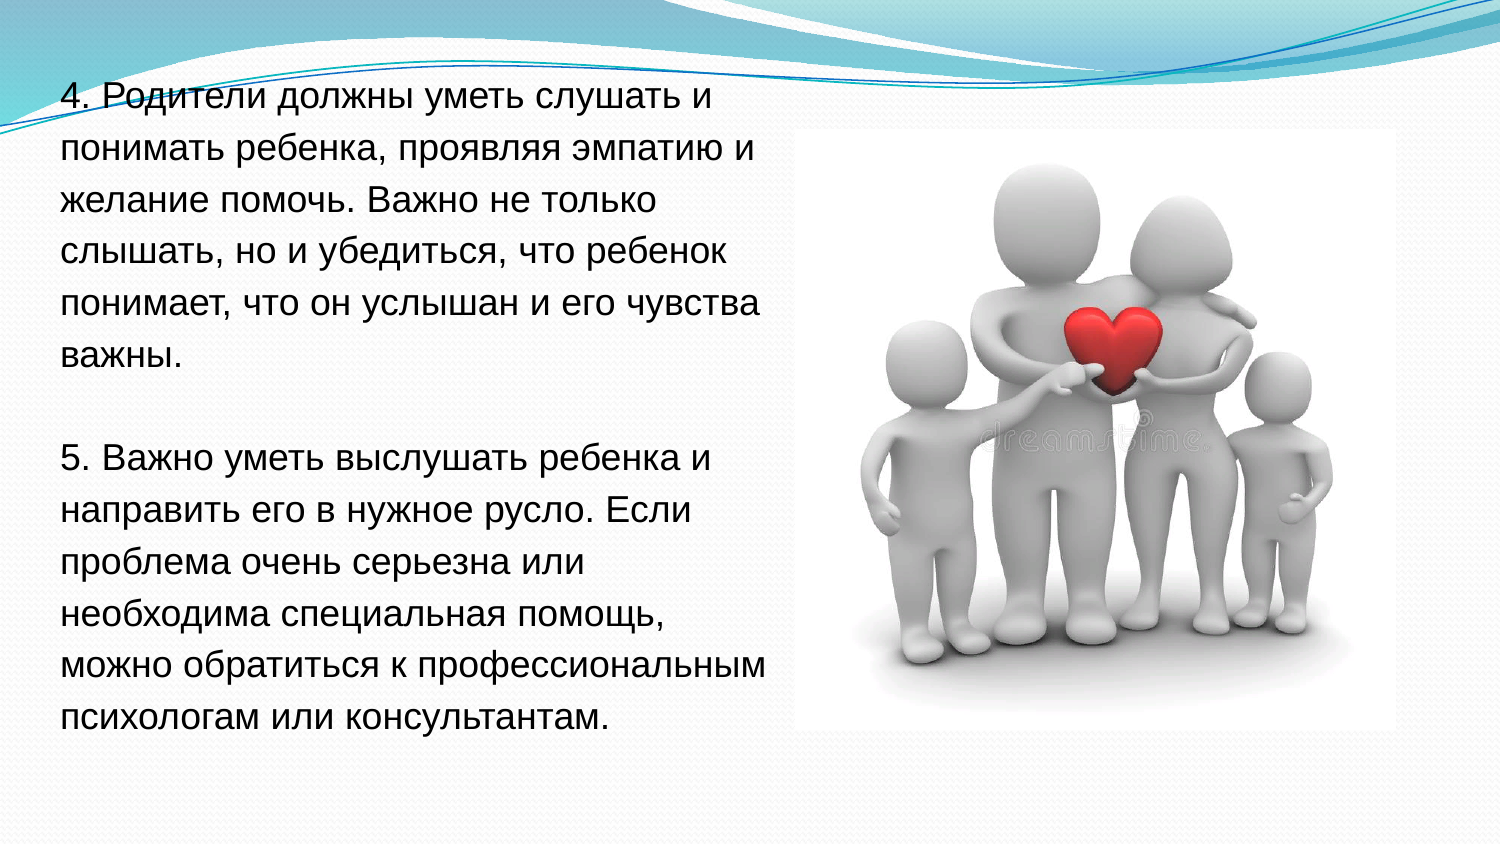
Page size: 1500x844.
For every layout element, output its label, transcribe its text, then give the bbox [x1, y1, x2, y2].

text_box 4. Родители должны уметь слушать и понимать ребенка, проявляя эмпатию и желание помочь. Важно не только слышать, но и убедиться, что ребенок понимает, что он услышан и его чувства важны. 5. Важно уметь выслушать ребенка и направить его в нужное русло. Если проблема очень серьезна или необходима специальная помощь, можно обратиться к профессиональным психологам или консультантам. [45, 57, 796, 745]
picture [795, 128, 1397, 730]
